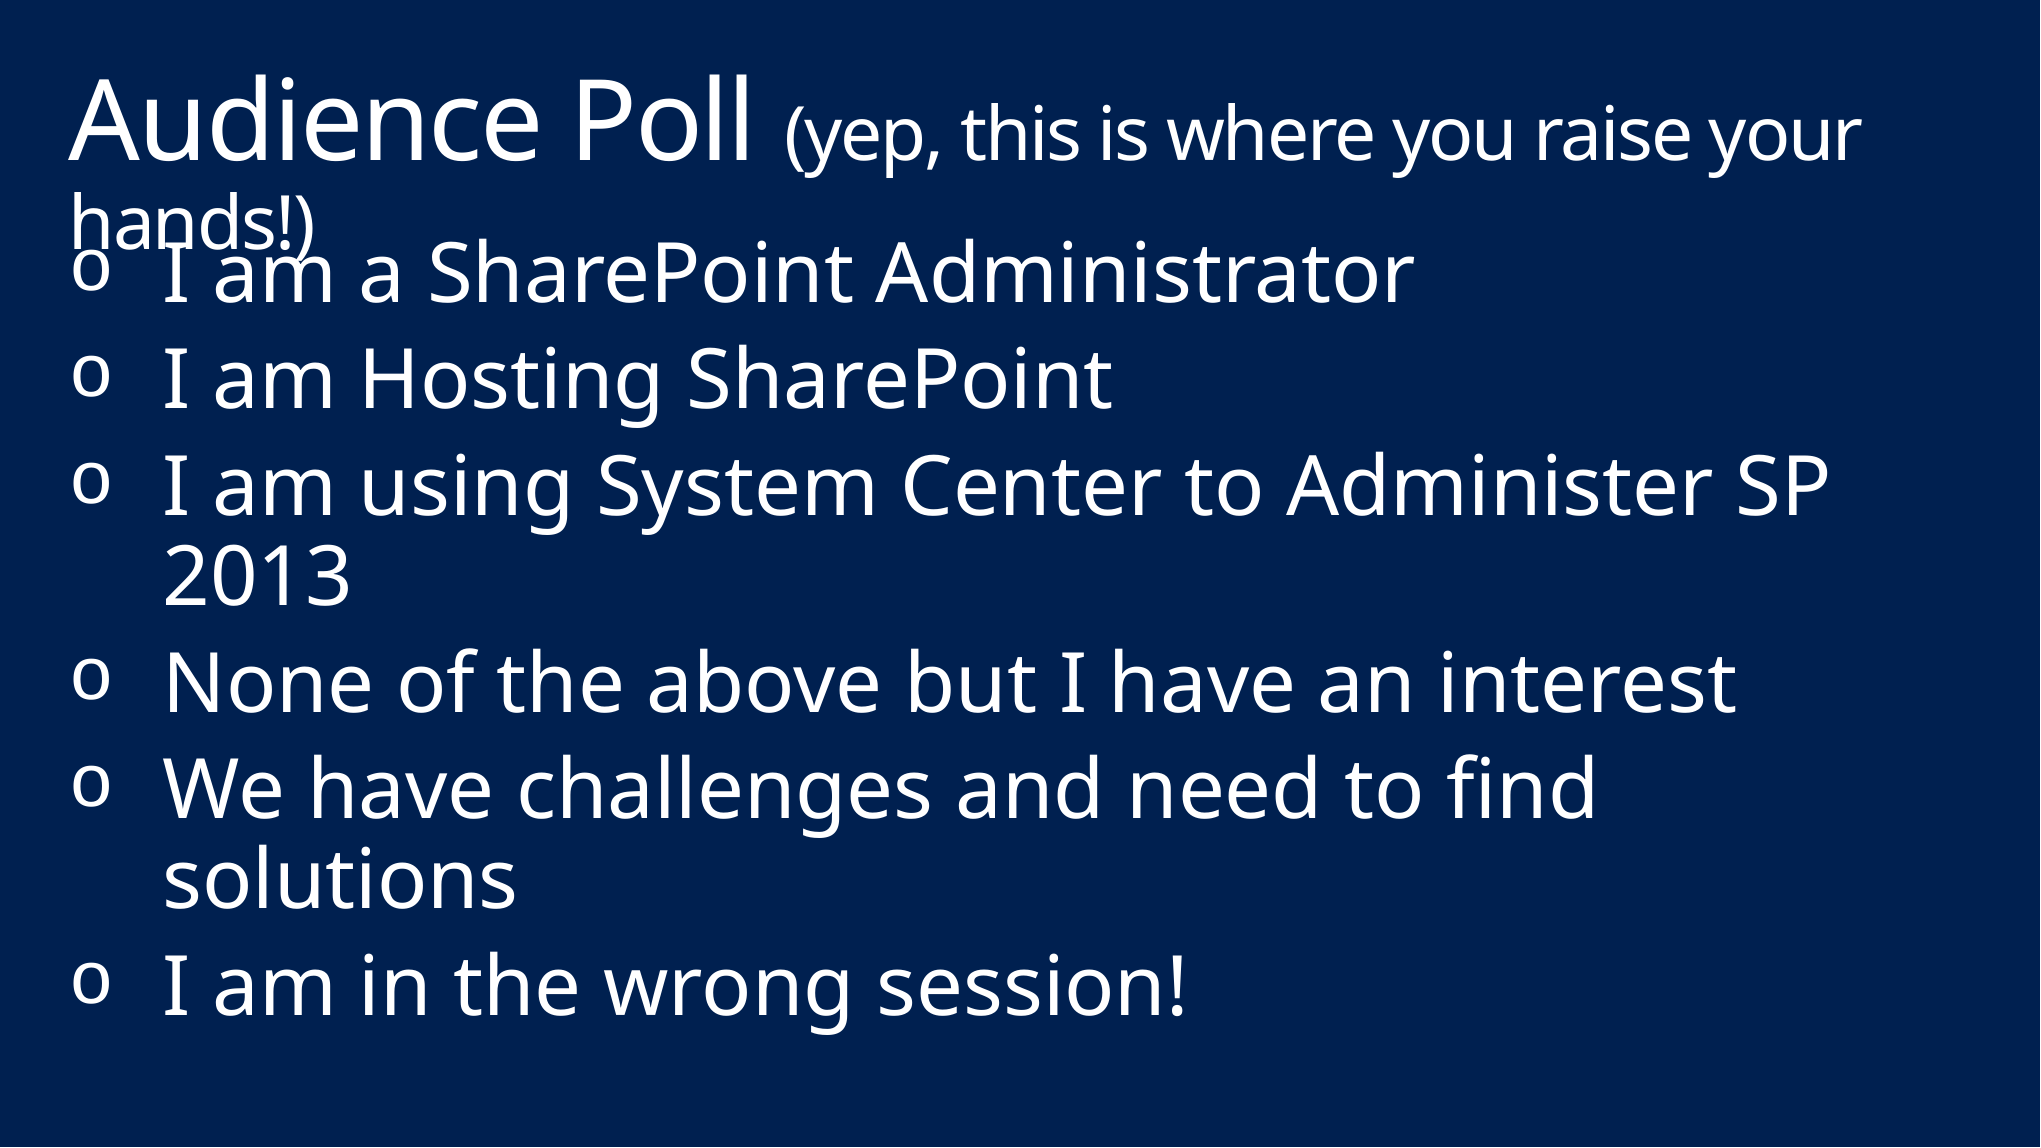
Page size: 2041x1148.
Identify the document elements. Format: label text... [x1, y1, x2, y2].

list I am a SharePoint Administrator I am Hosting SharePoint I am using System Center to Administer SP 2013 None of the above but I have an interest We have challenges and need to find solutions I am in the wrong session! [45, 215, 1995, 892]
title Audience Poll (yep, this is where you raise your hands!) [45, 48, 1996, 318]
